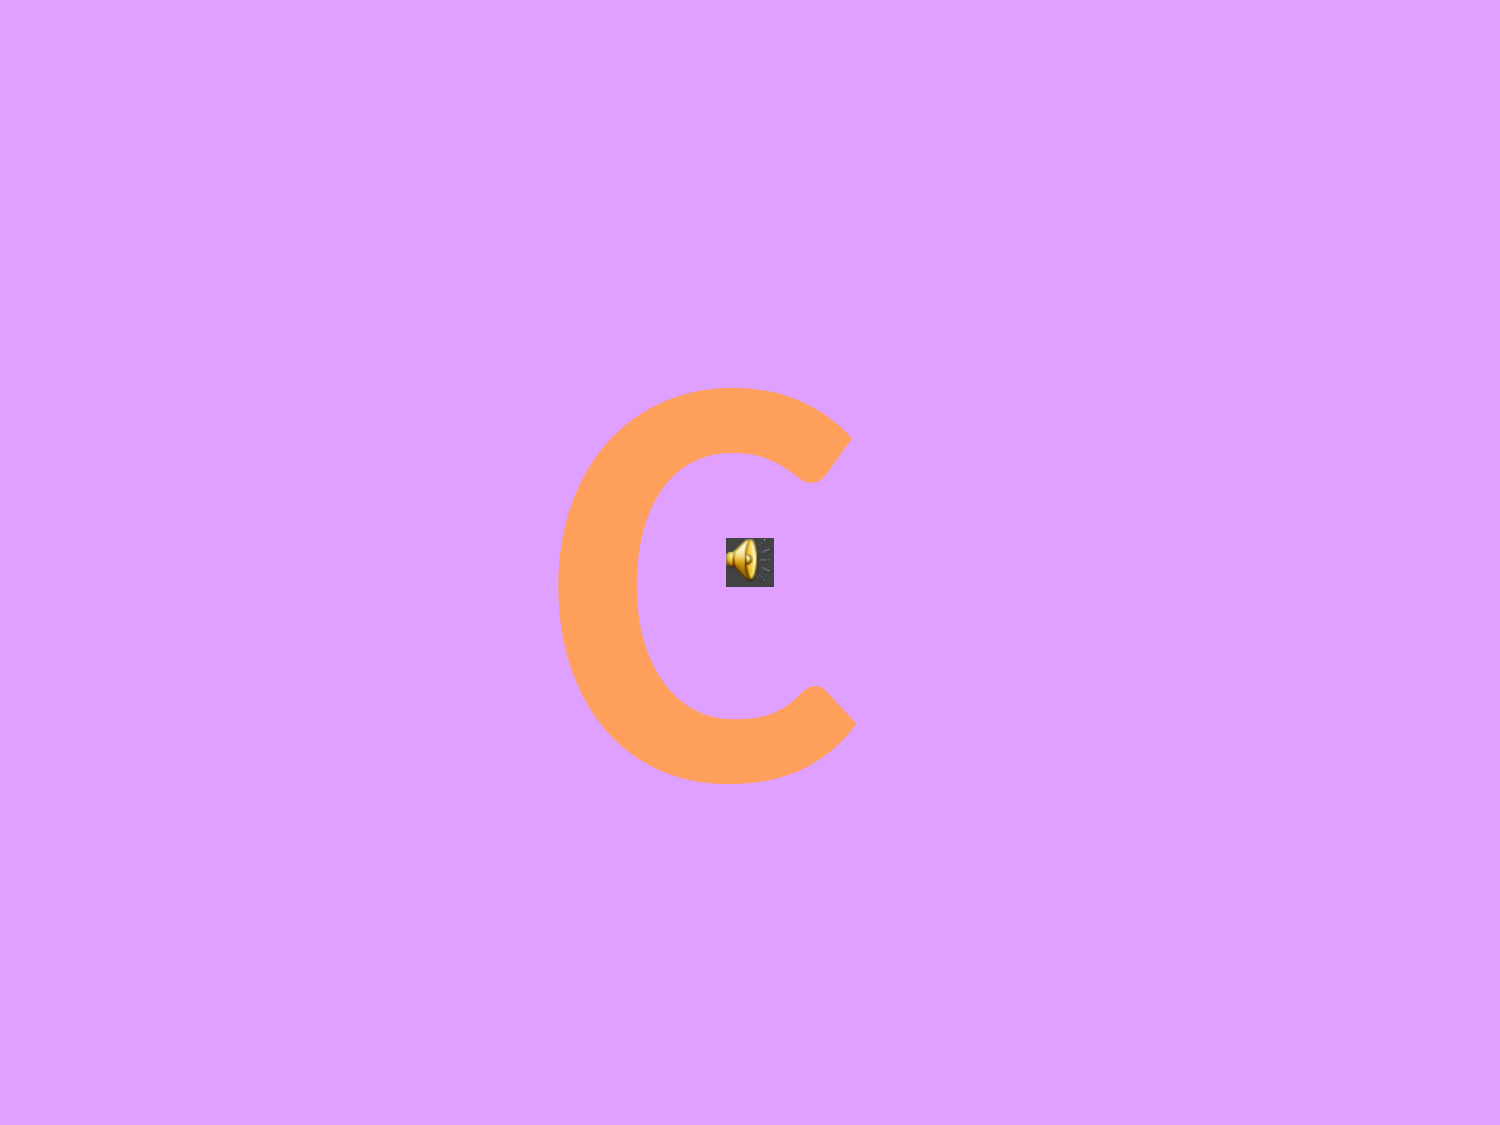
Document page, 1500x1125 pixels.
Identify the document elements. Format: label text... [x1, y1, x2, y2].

picture [724, 537, 776, 588]
text_box C [531, 174, 878, 908]
